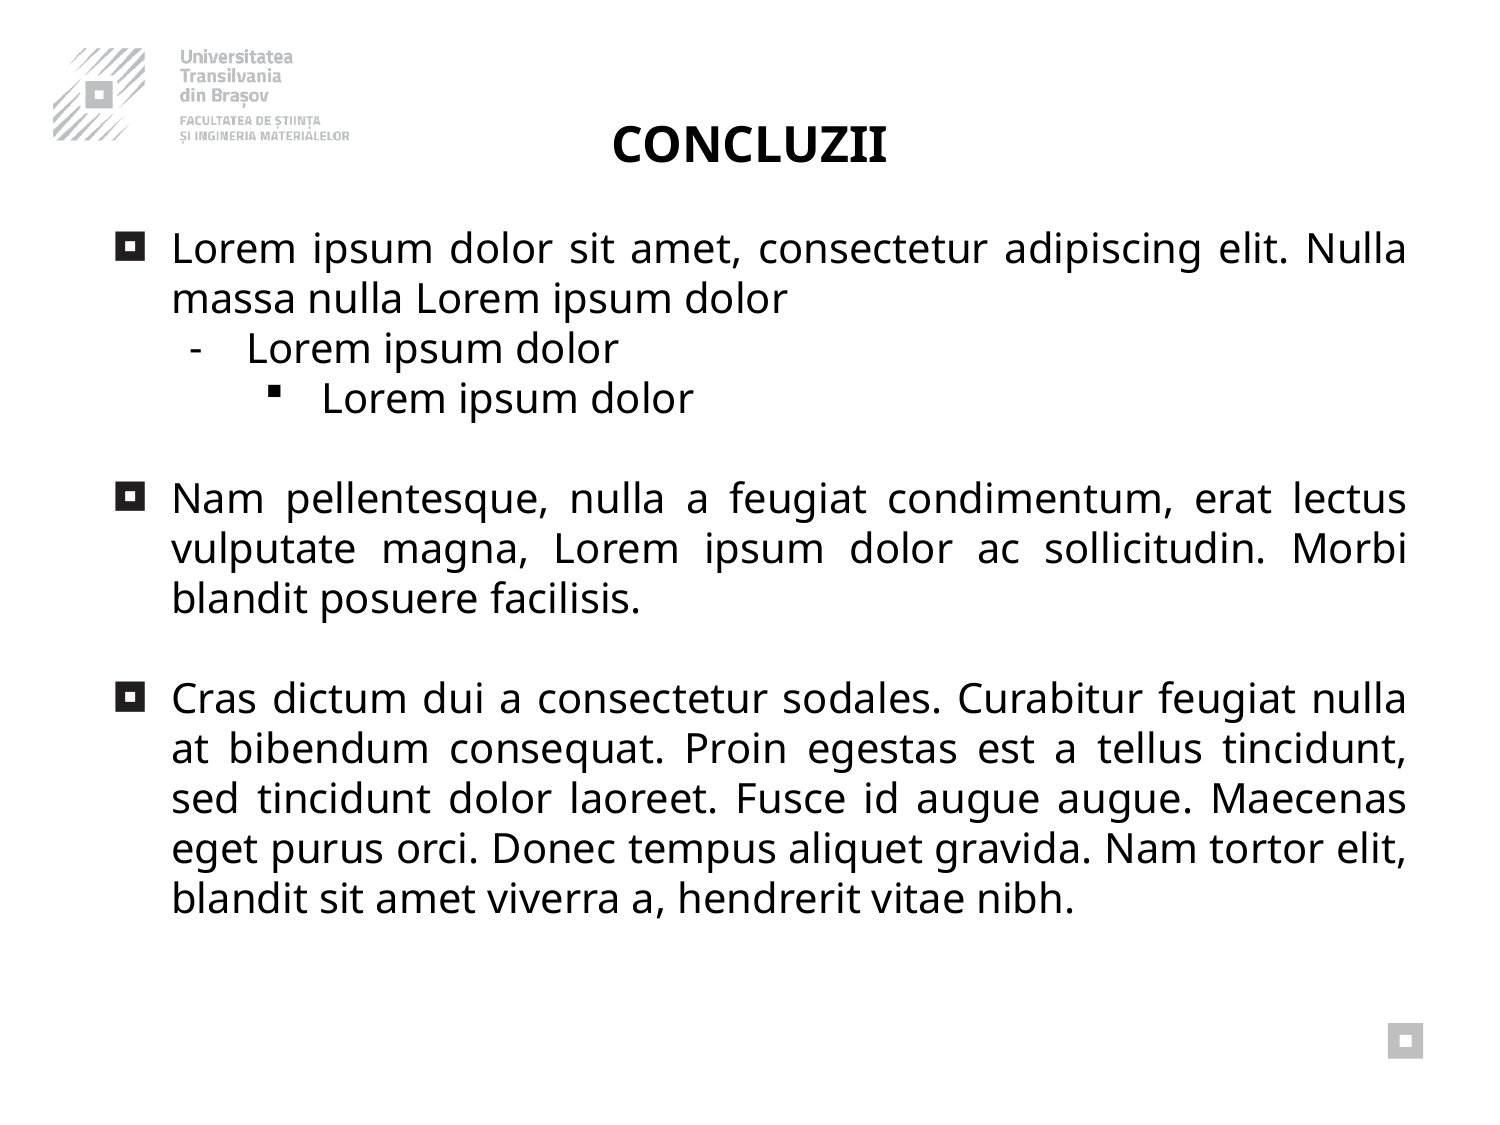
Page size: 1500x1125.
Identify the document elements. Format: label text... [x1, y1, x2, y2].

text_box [1387, 1023, 1424, 1059]
text_box Lorem ipsum dolor sit amet, consectetur adipiscing elit. Nulla massa nulla Lorem ipsum dolor Lorem ipsum dolor Lorem ipsum dolor Nam pellentesque, nulla a feugiat condimentum, erat lectus vulputate magna, Lorem ipsum dolor ac sollicitudin. Morbi blandit posuere facilisis. Cras dictum dui a consectetur sodales. Curabitur feugiat nulla at bibendum consequat. Proin egestas est a tellus tincidunt, sed tincidunt dolor laoreet. Fusce id augue augue. Maecenas eget purus orci. Donec tempus aliquet gravida. Nam tortor elit, blandit sit amet viverra a, hendrerit vitae nibh. [100, 213, 1424, 929]
picture [115, 481, 145, 511]
picture [115, 681, 145, 712]
picture [53, 48, 349, 144]
picture [115, 231, 145, 261]
text_box CONCLUZII [369, 105, 1131, 241]
